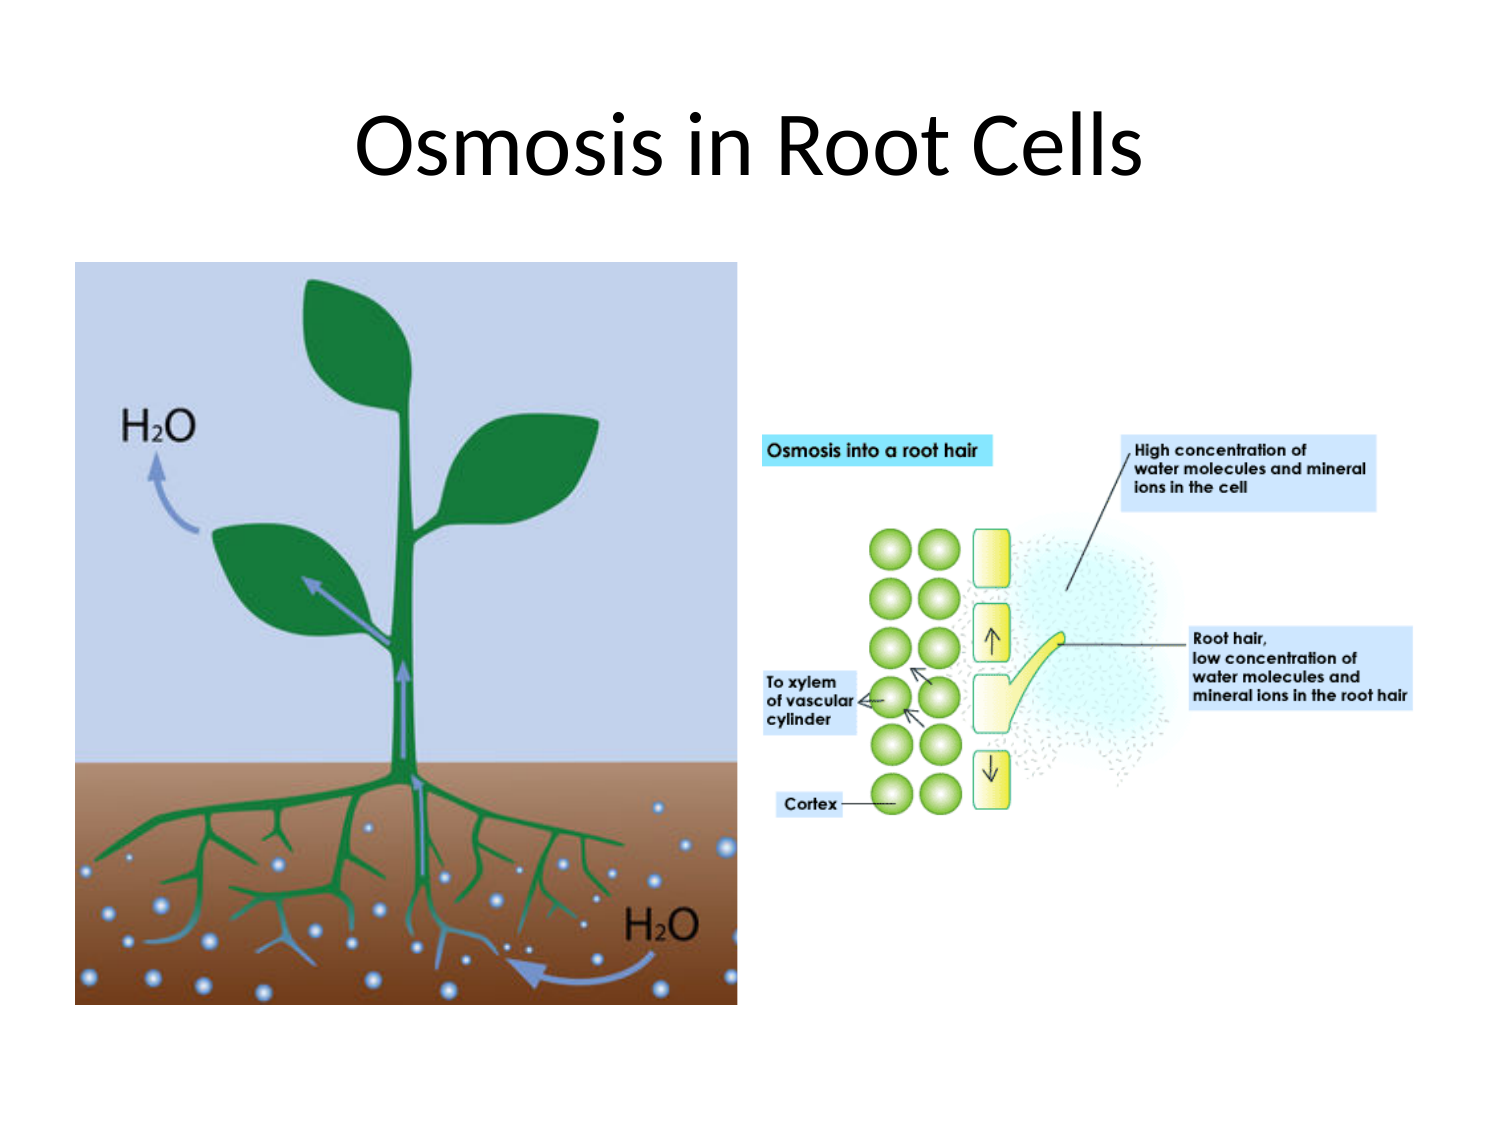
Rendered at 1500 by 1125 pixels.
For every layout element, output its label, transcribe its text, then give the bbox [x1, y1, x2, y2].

title Osmosis in Root Cells [75, 45, 1425, 233]
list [762, 262, 1426, 1006]
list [74, 262, 738, 1006]
